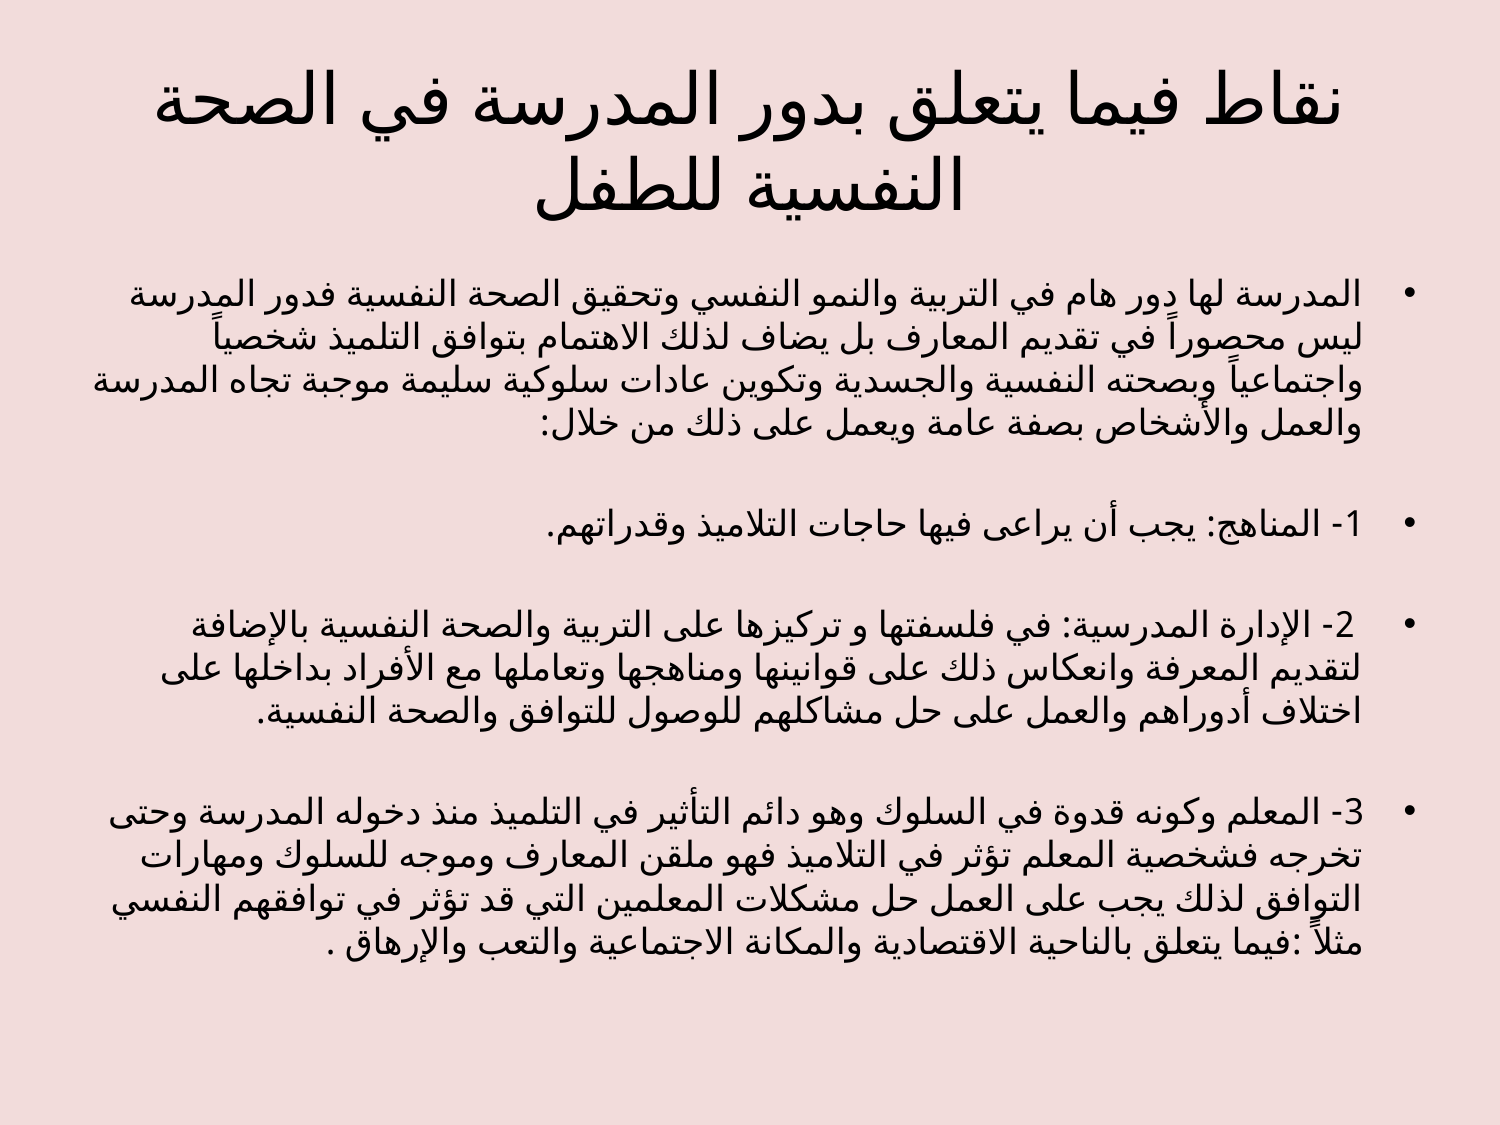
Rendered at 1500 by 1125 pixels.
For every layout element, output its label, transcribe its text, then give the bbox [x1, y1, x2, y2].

list المدرسة لها دور هام في التربية والنمو النفسي وتحقيق الصحة النفسية فدور المدرسة ليس محصوراً في تقديم المعارف بل يضاف لذلك الاهتمام بتوافق التلميذ شخصياً واجتماعياً وبصحته النفسية والجسدية وتكوين عادات سلوكية سليمة موجبة تجاه المدرسة والعمل والأشخاص بصفة عامة ويعمل على ذلك من خلال: 1- المناهج: يجب أن يراعى فيها حاجات التلاميذ وقدراتهم. 2- الإدارة المدرسية: في فلسفتها و تركيزها على التربية والصحة النفسية بالإضافة لتقديم المعرفة وانعكاس ذلك على قوانينها ومناهجها وتعاملها مع الأفراد بداخلها على اختلاف أدوراهم والعمل على حل مشاكلهم للوصول للتوافق والصحة النفسية. 3- المعلم وكونه قدوة في السلوك وهو دائم التأثير في التلميذ منذ دخوله المدرسة وحتى تخرجه فشخصية المعلم تؤثر في التلاميذ فهو ملقن المعارف وموجه للسلوك ومهارات التوافق لذلك يجب على العمل حل مشكلات المعلمين التي قد تؤثر في توافقهم النفسي مثلاً :فيما يتعلق بالناحية الاقتصادية والمكانة الاجتماعية والتعب والإرهاق . [75, 262, 1425, 1005]
title نقاط فيما يتعلق بدور المدرسة في الصحة النفسية للطفل [75, 45, 1425, 233]
